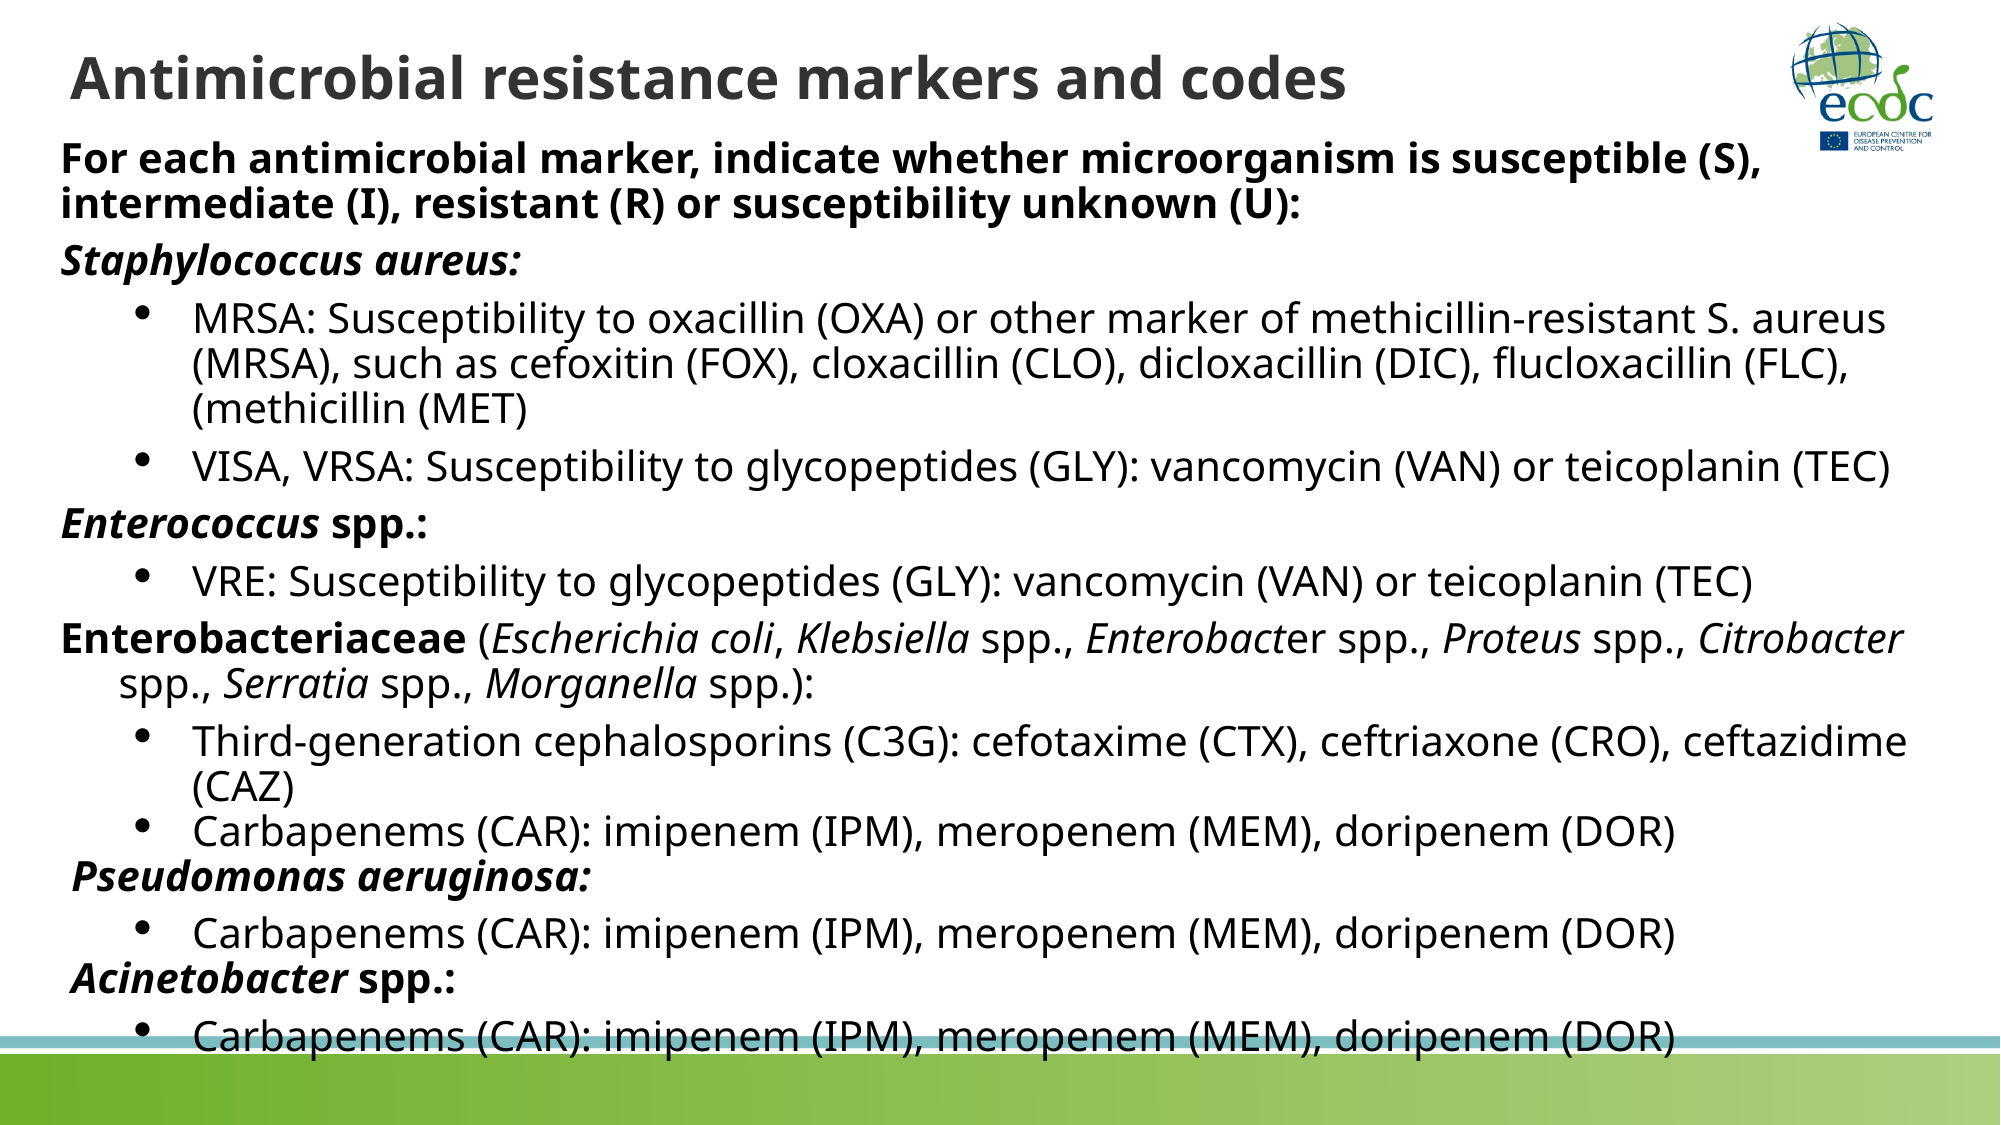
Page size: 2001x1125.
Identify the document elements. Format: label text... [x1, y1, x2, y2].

title Antimicrobial resistance markers and codes [70, 49, 1764, 130]
text_box For each antimicrobial marker, indicate whether microorganism is susceptible (S), intermediate (I), resistant (R) or susceptibility unknown (U): Staphylococcus aureus: MRSA: Susceptibility to oxacillin (OXA) or other marker of methicillin-resistant S. aureus (MRSA), such as cefoxitin (FOX), cloxacillin (CLO), dicloxacillin (DIC), flucloxacillin (FLC), (methicillin (MET) VISA, VRSA: Susceptibility to glycopeptides (GLY): vancomycin (VAN) or teicoplanin (TEC) Enterococcus spp.: VRE: Susceptibility to glycopeptides (GLY): vancomycin (VAN) or teicoplanin (TEC) Enterobacteriaceae (Escherichia coli, Klebsiella spp., Enterobacter spp., Proteus spp., Citrobacter spp., Serratia spp., Morganella spp.): Third-generation cephalosporins (C3G): cefotaxime (CTX), ceftriaxone (CRO), ceftazidime (CAZ) Carbapenems (CAR): imipenem (IPM), meropenem (MEM), doripenem (DOR) Pseudomonas aeruginosa: Carbapenems (CAR): imipenem (IPM), meropenem (MEM), doripenem (DOR) Acinetobacter spp.: Carbapenems (CAR): imipenem (IPM), meropenem (MEM), doripenem (DOR) [45, 130, 1973, 1068]
picture [0, 0, 2000, 1125]
